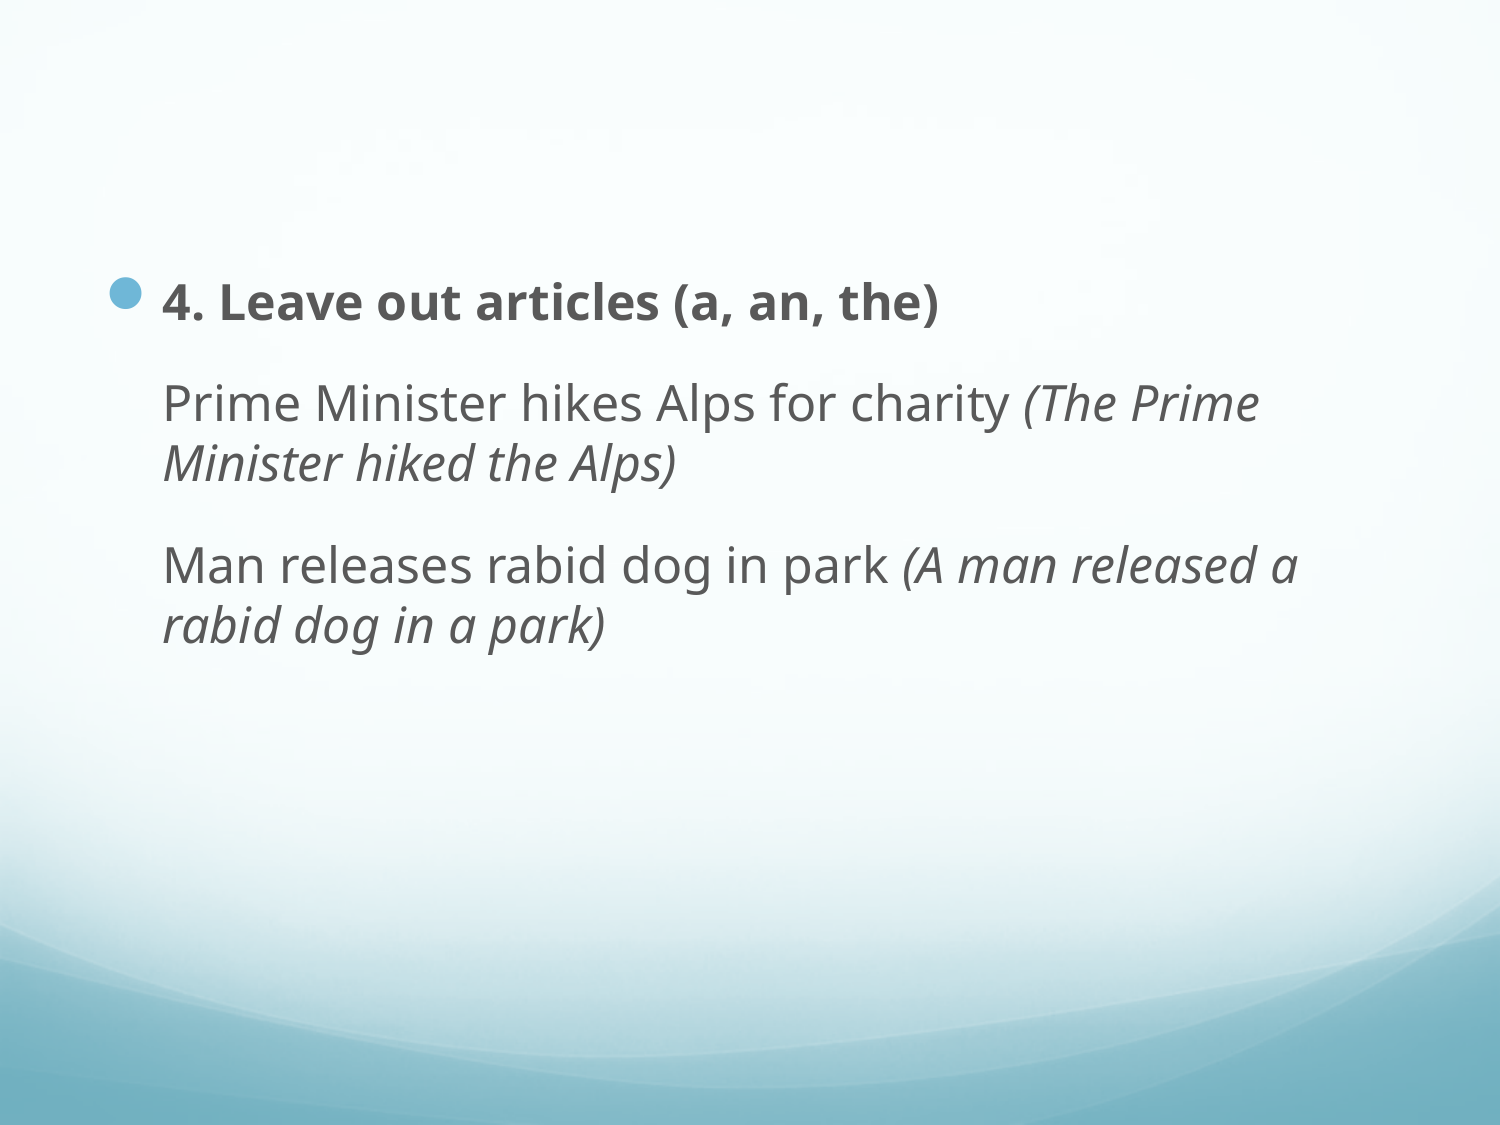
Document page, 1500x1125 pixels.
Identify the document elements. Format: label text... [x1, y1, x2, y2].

list 4. Leave out articles (a, an, the) Prime Minister hikes Alps for charity (The Prime Minister hiked the Alps) Man releases rabid dog in park (A man released a rabid dog in a park) [90, 262, 1410, 975]
